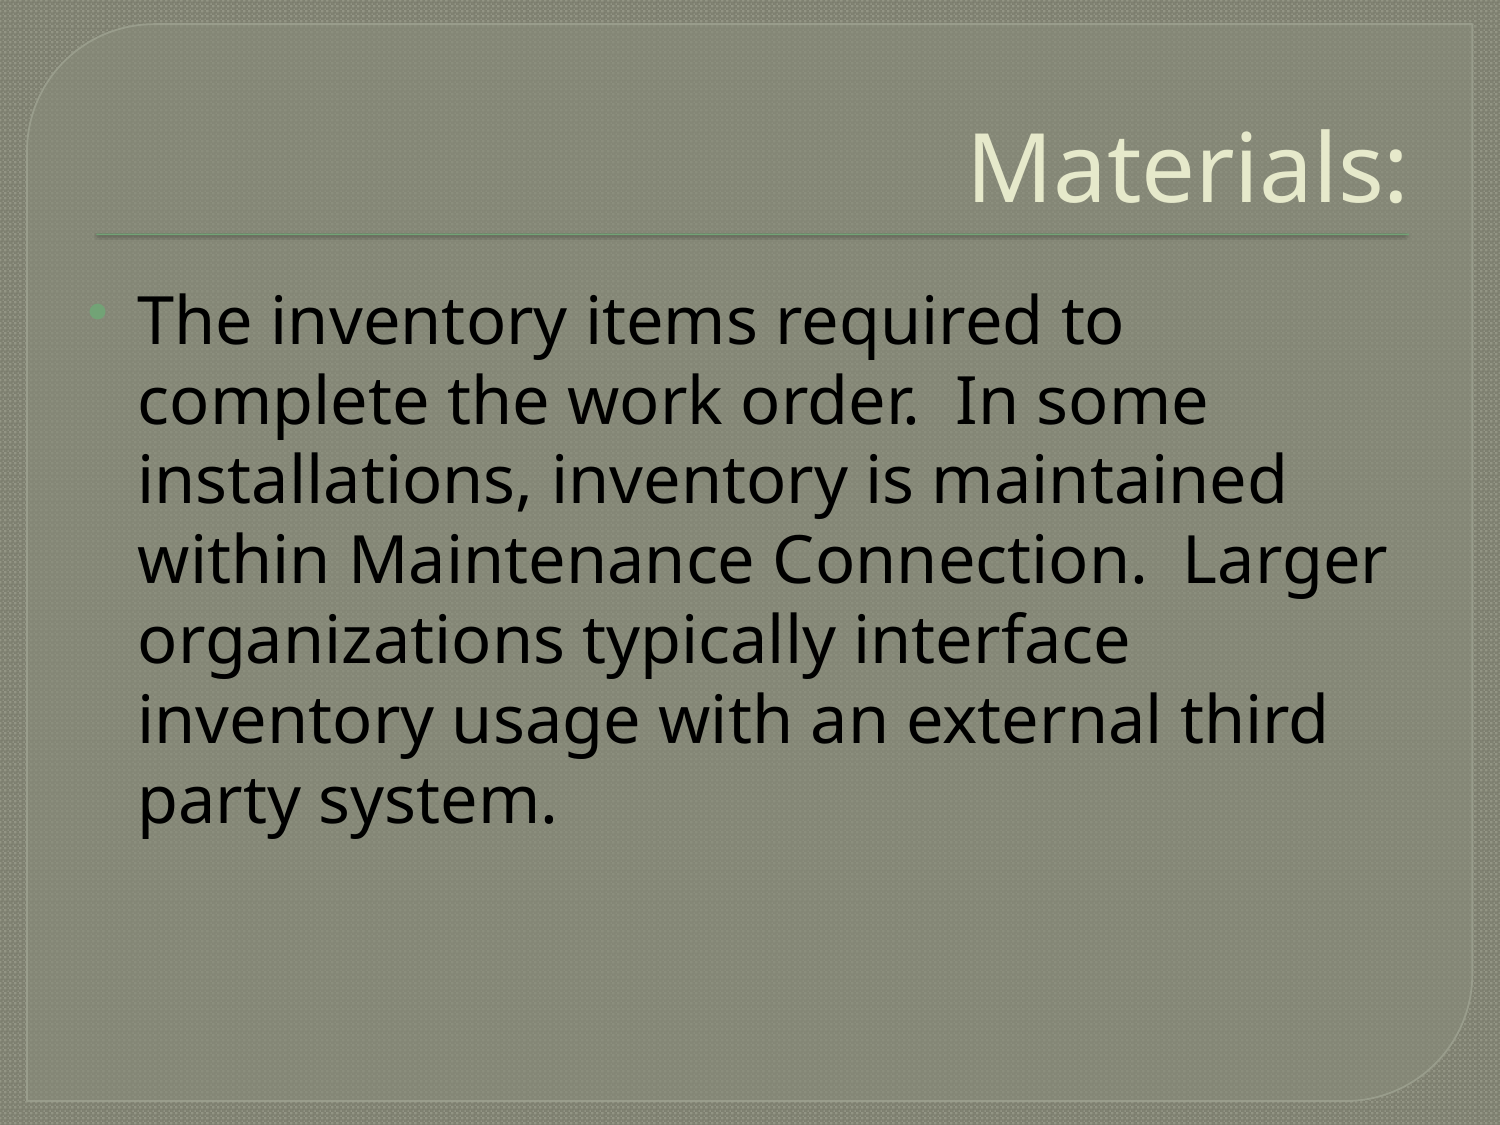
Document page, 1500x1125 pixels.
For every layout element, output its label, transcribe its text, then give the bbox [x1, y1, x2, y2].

title Materials: [75, 41, 1425, 230]
list The inventory items required to complete the work order. In some installations, inventory is maintained within Maintenance Connection. Larger organizations typically interface inventory usage with an external third party system. [75, 270, 1425, 1013]
